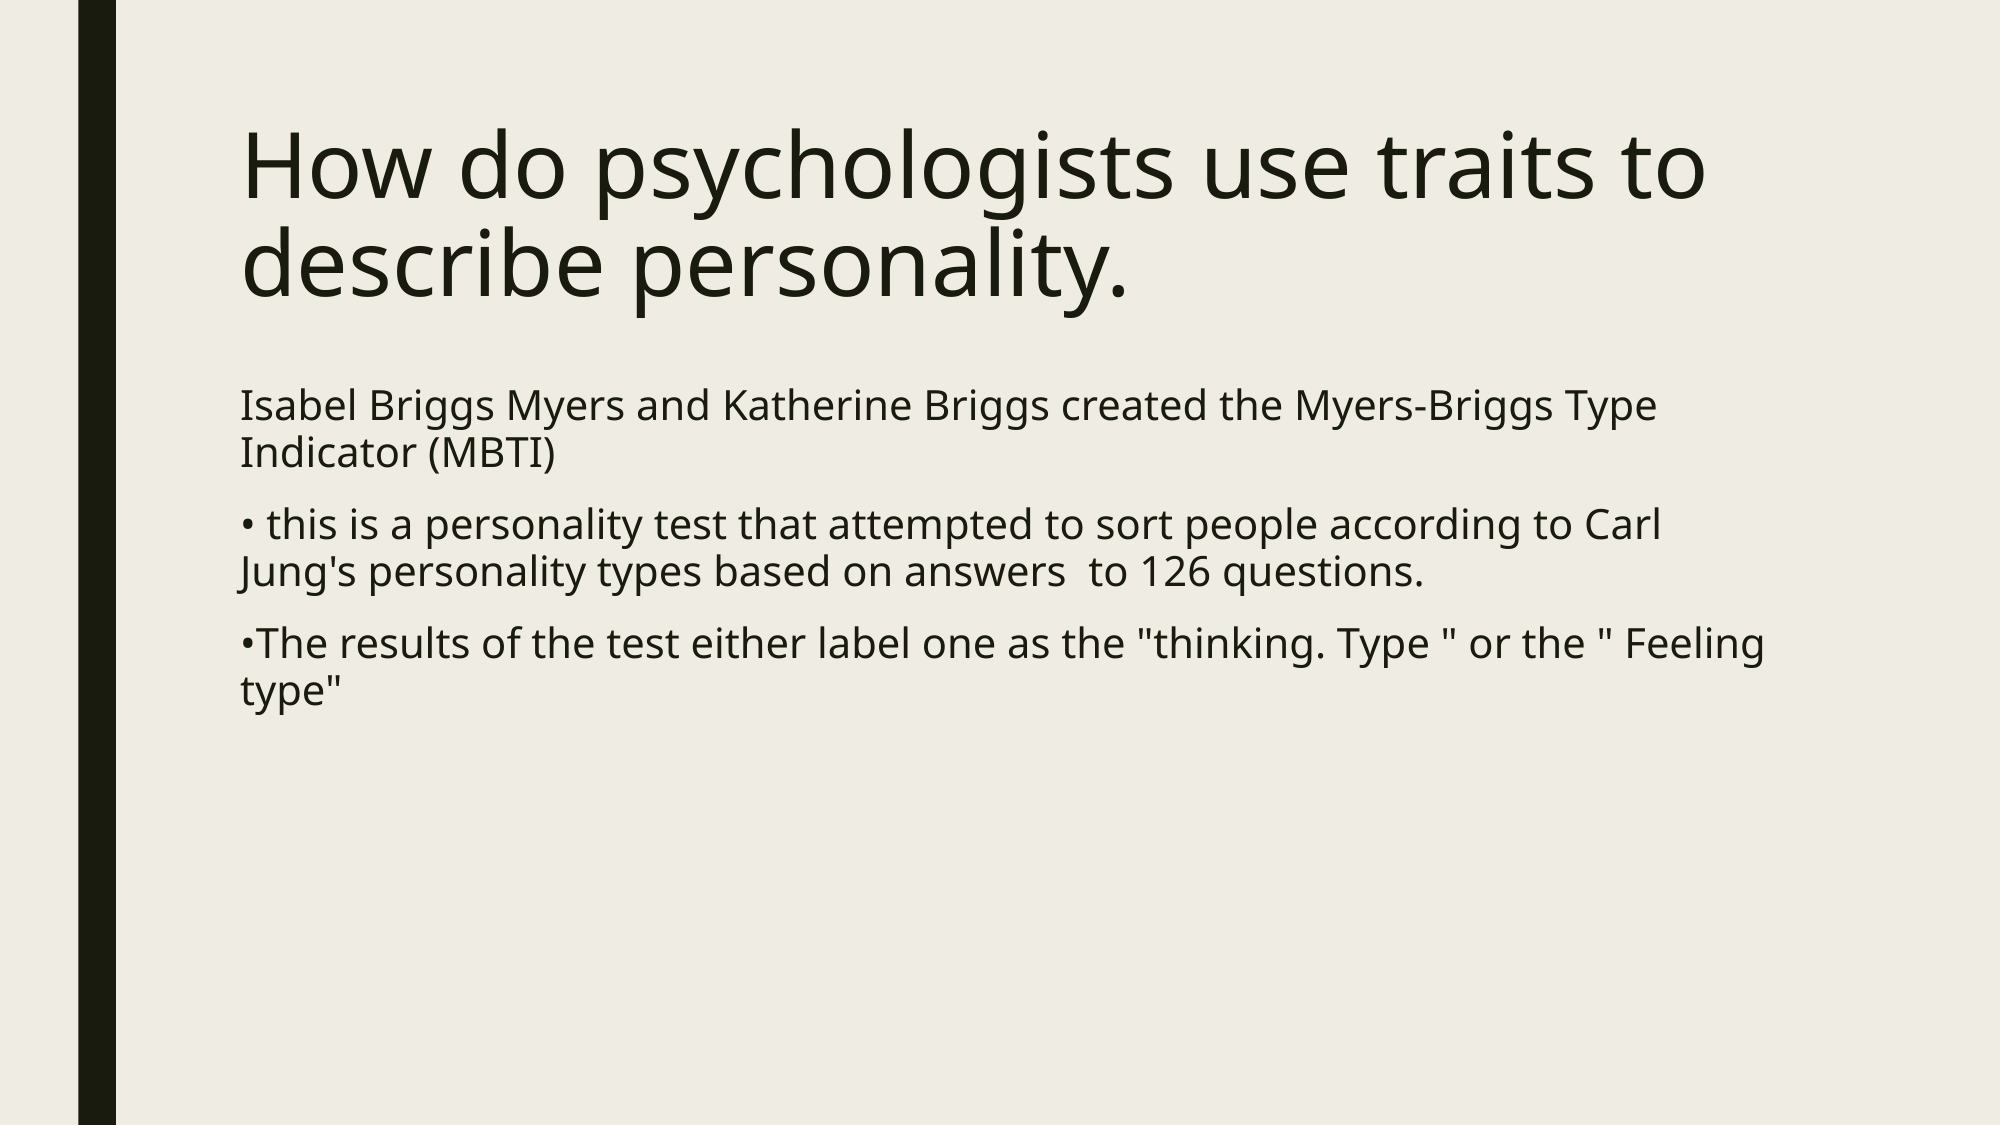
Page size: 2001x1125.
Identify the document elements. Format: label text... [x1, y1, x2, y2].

title How do psychologists use traits to describe personality. [225, 112, 1800, 357]
list Isabel Briggs Myers and Katherine Briggs created the Myers-Briggs Type Indicator (MBTI) • this is a personality test that attempted to sort people according to Carl Jung's personality types based on answers to 126 questions. •The results of the test either label one as the "thinking. Type " or the " Feeling type" [225, 375, 1800, 963]
